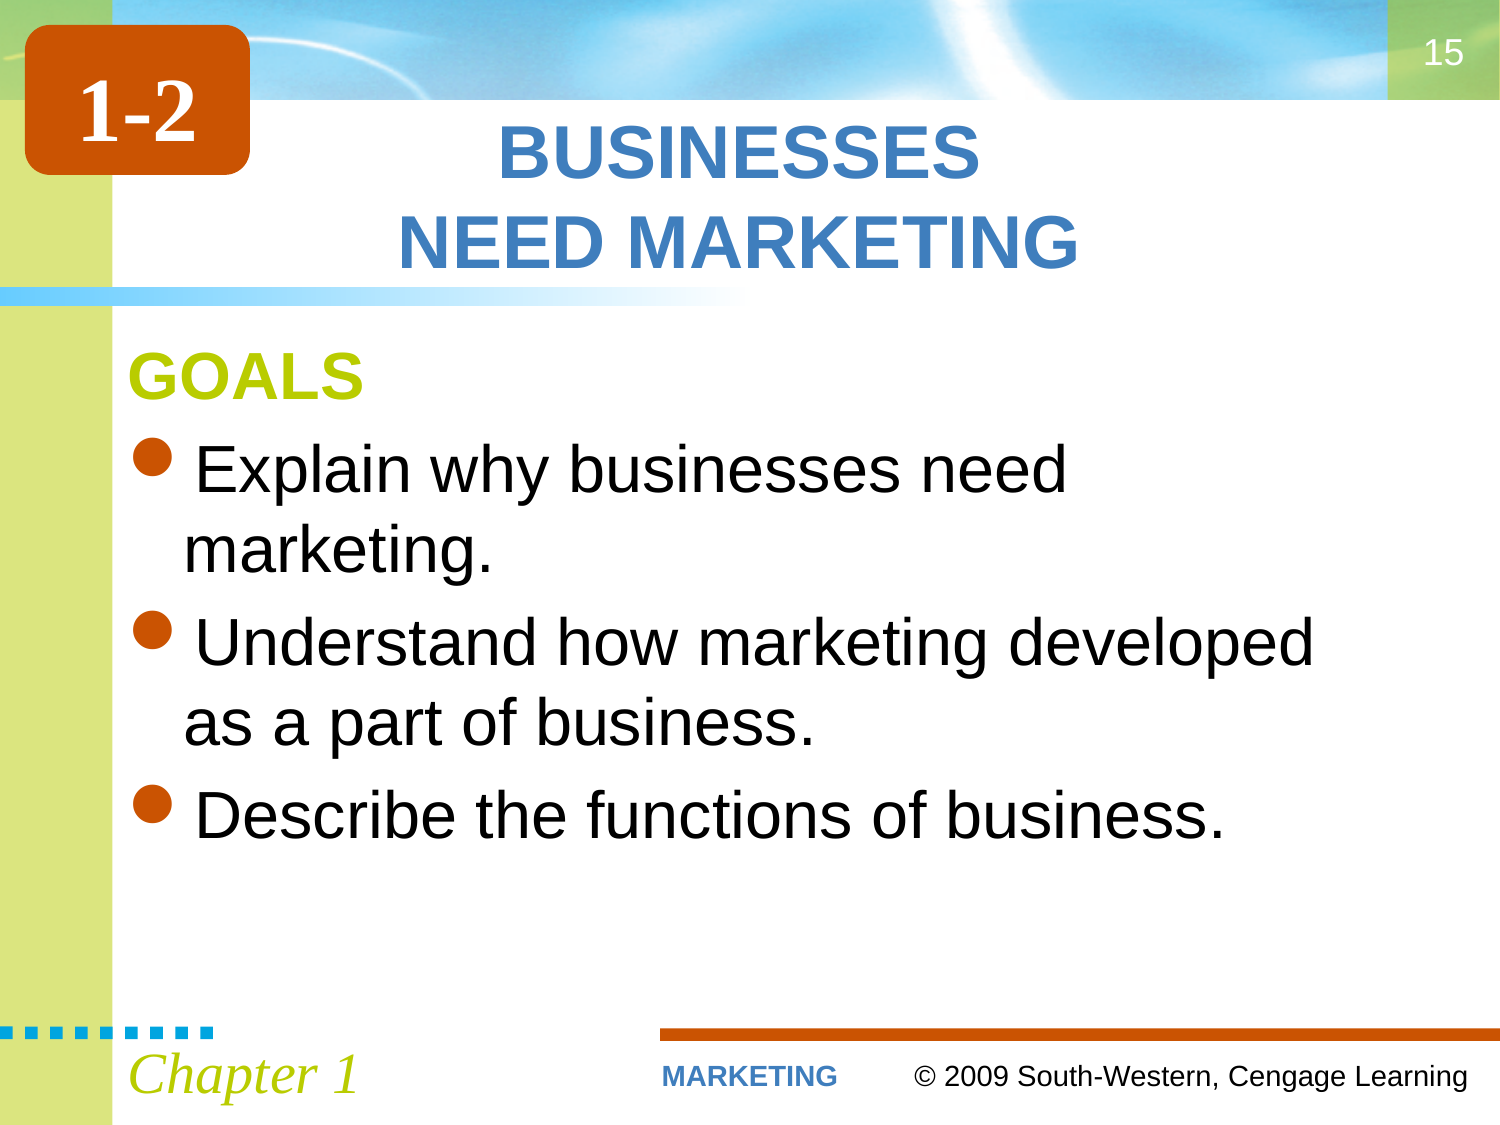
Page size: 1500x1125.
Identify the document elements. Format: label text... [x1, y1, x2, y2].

slide_number 15 [1387, 0, 1500, 101]
title BUSINESSES NEED MARKETING [112, 99, 1388, 288]
text_box 1-2 [24, 24, 250, 175]
footer Chapter 1 [112, 1012, 638, 1113]
list GOALS Explain why businesses need marketing. Understand how marketing developed as a part of business. Describe the functions of business. [112, 324, 1388, 1001]
